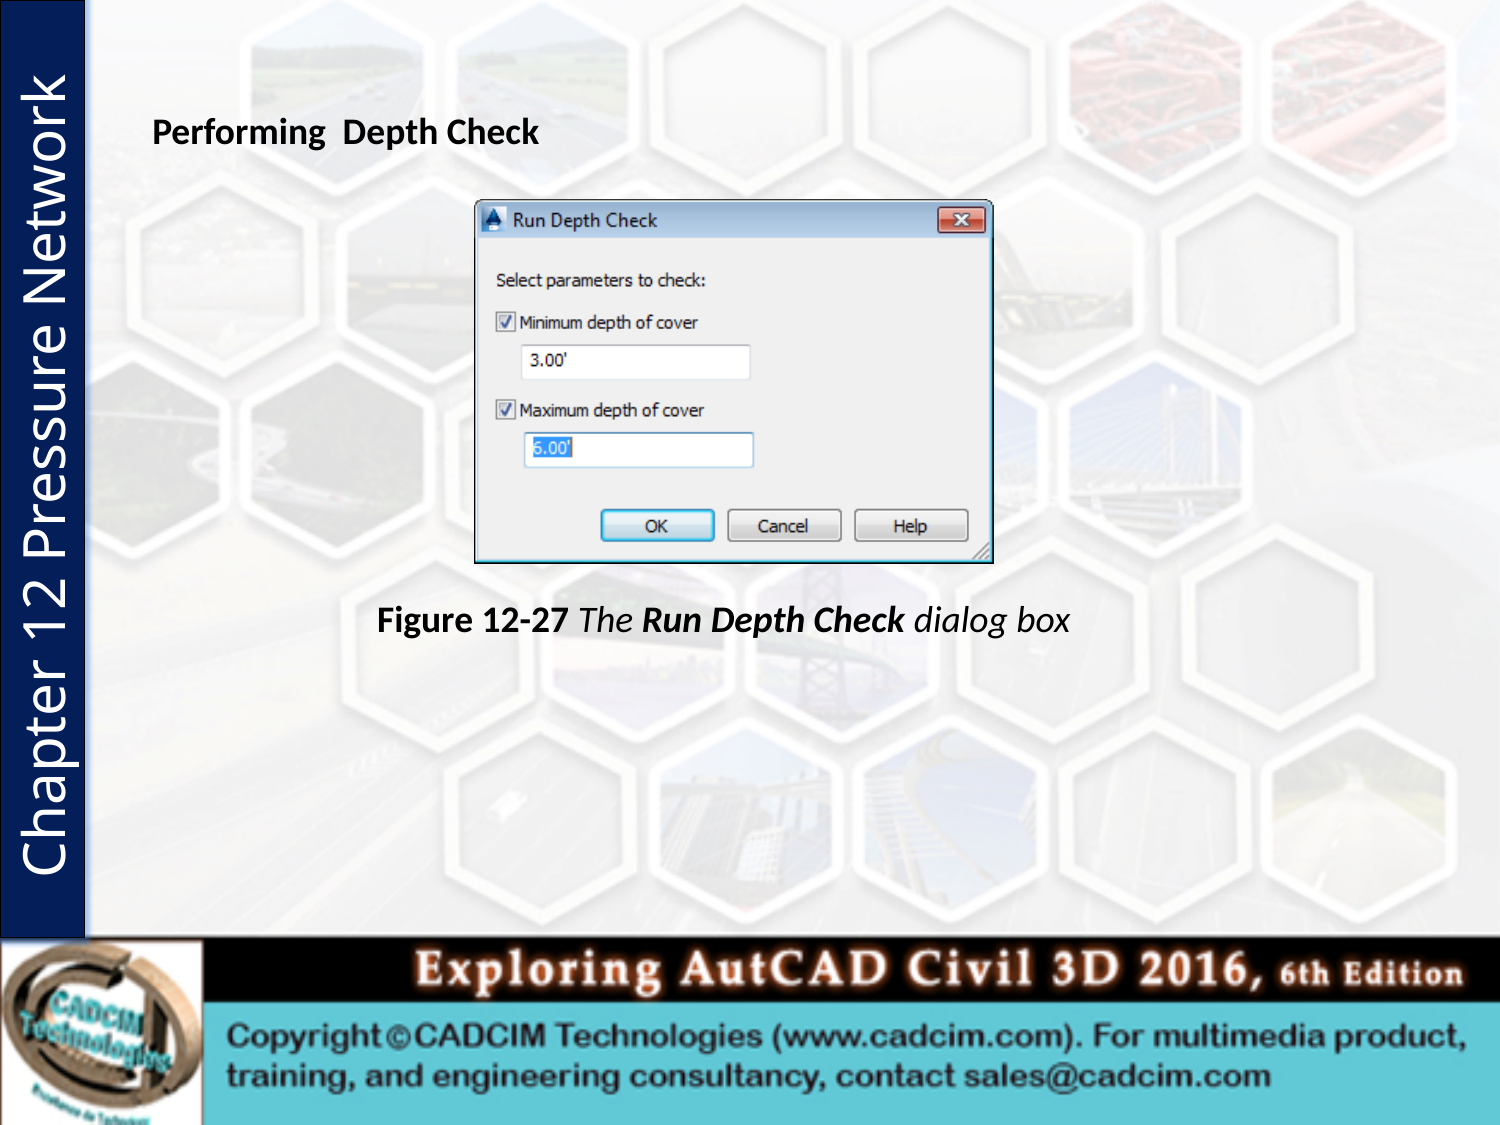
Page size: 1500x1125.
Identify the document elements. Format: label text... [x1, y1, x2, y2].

text_box Figure 12-27 The Run Depth Check dialog box [362, 587, 1125, 648]
text_box Performing Depth Check [137, 99, 613, 160]
text_box Chapter 12 Pressure Network [0, 0, 85, 938]
picture [0, 0, 1500, 1125]
